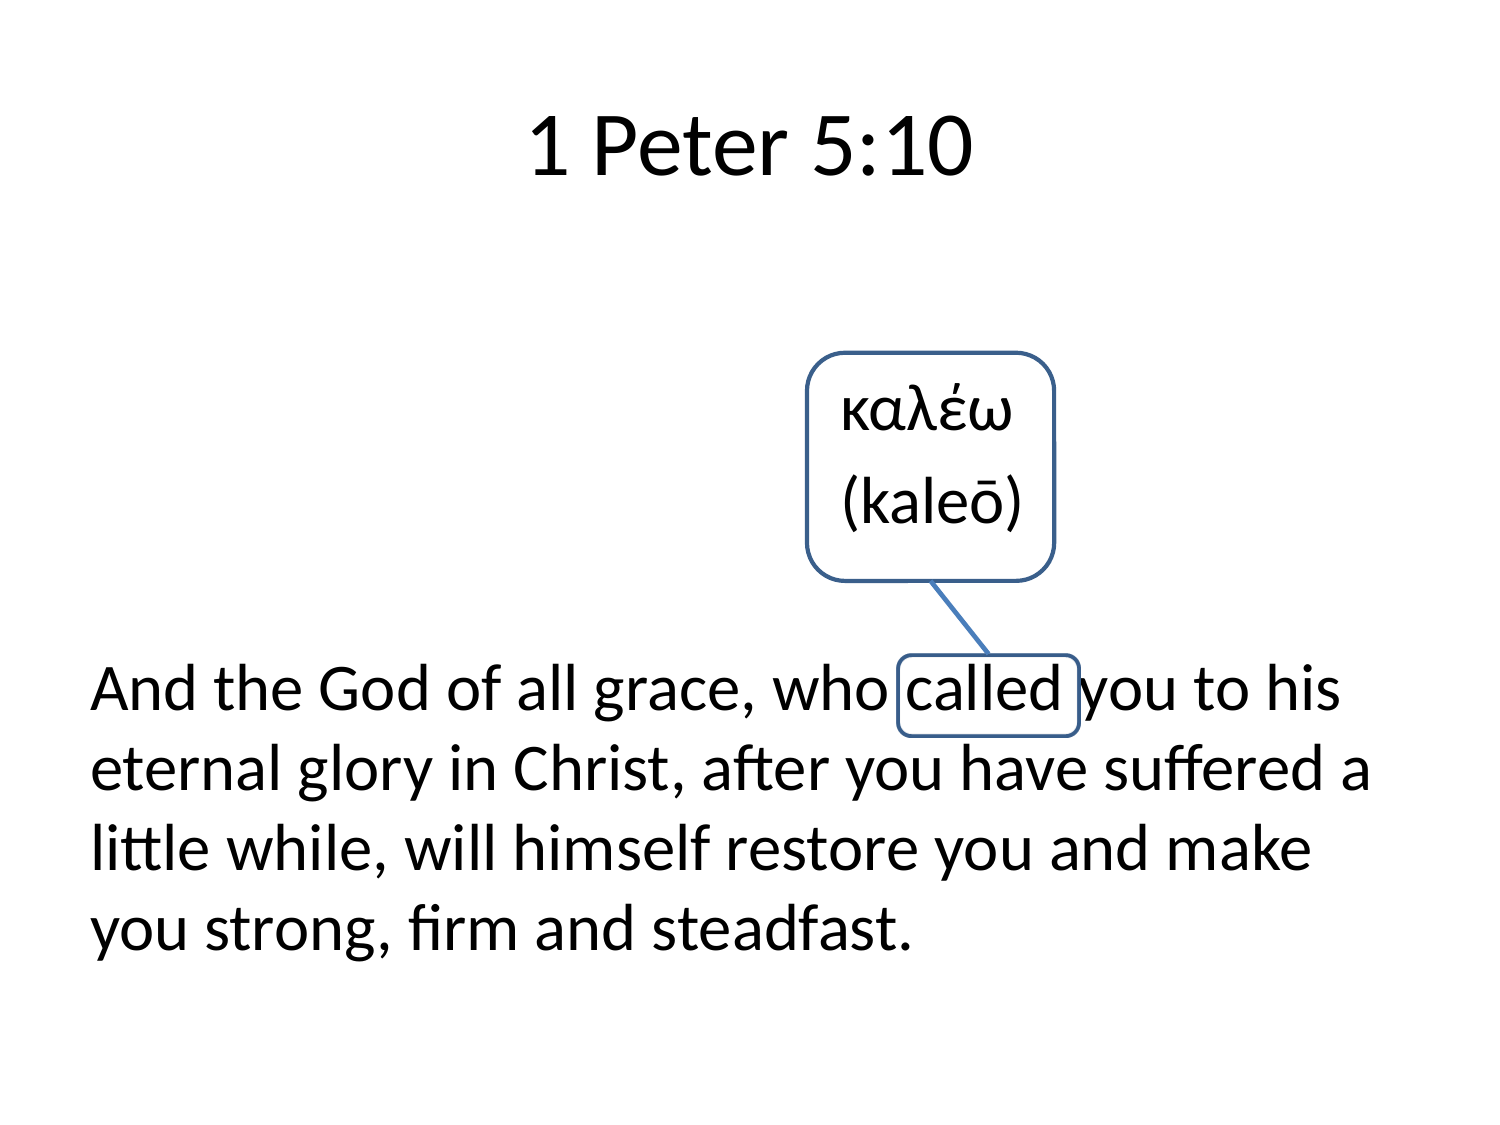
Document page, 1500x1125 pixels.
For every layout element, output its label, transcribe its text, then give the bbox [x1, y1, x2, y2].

picture [896, 653, 1081, 739]
title 1 Peter 5:10 [75, 45, 1425, 233]
list καλέω (kaleō) And the God of all grace, who called you to his eternal glory in Christ, after you have suffered a little while, will himself restore you and make you strong, firm and steadfast. [75, 262, 1425, 1005]
text_box [804, 350, 1057, 584]
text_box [930, 580, 989, 655]
